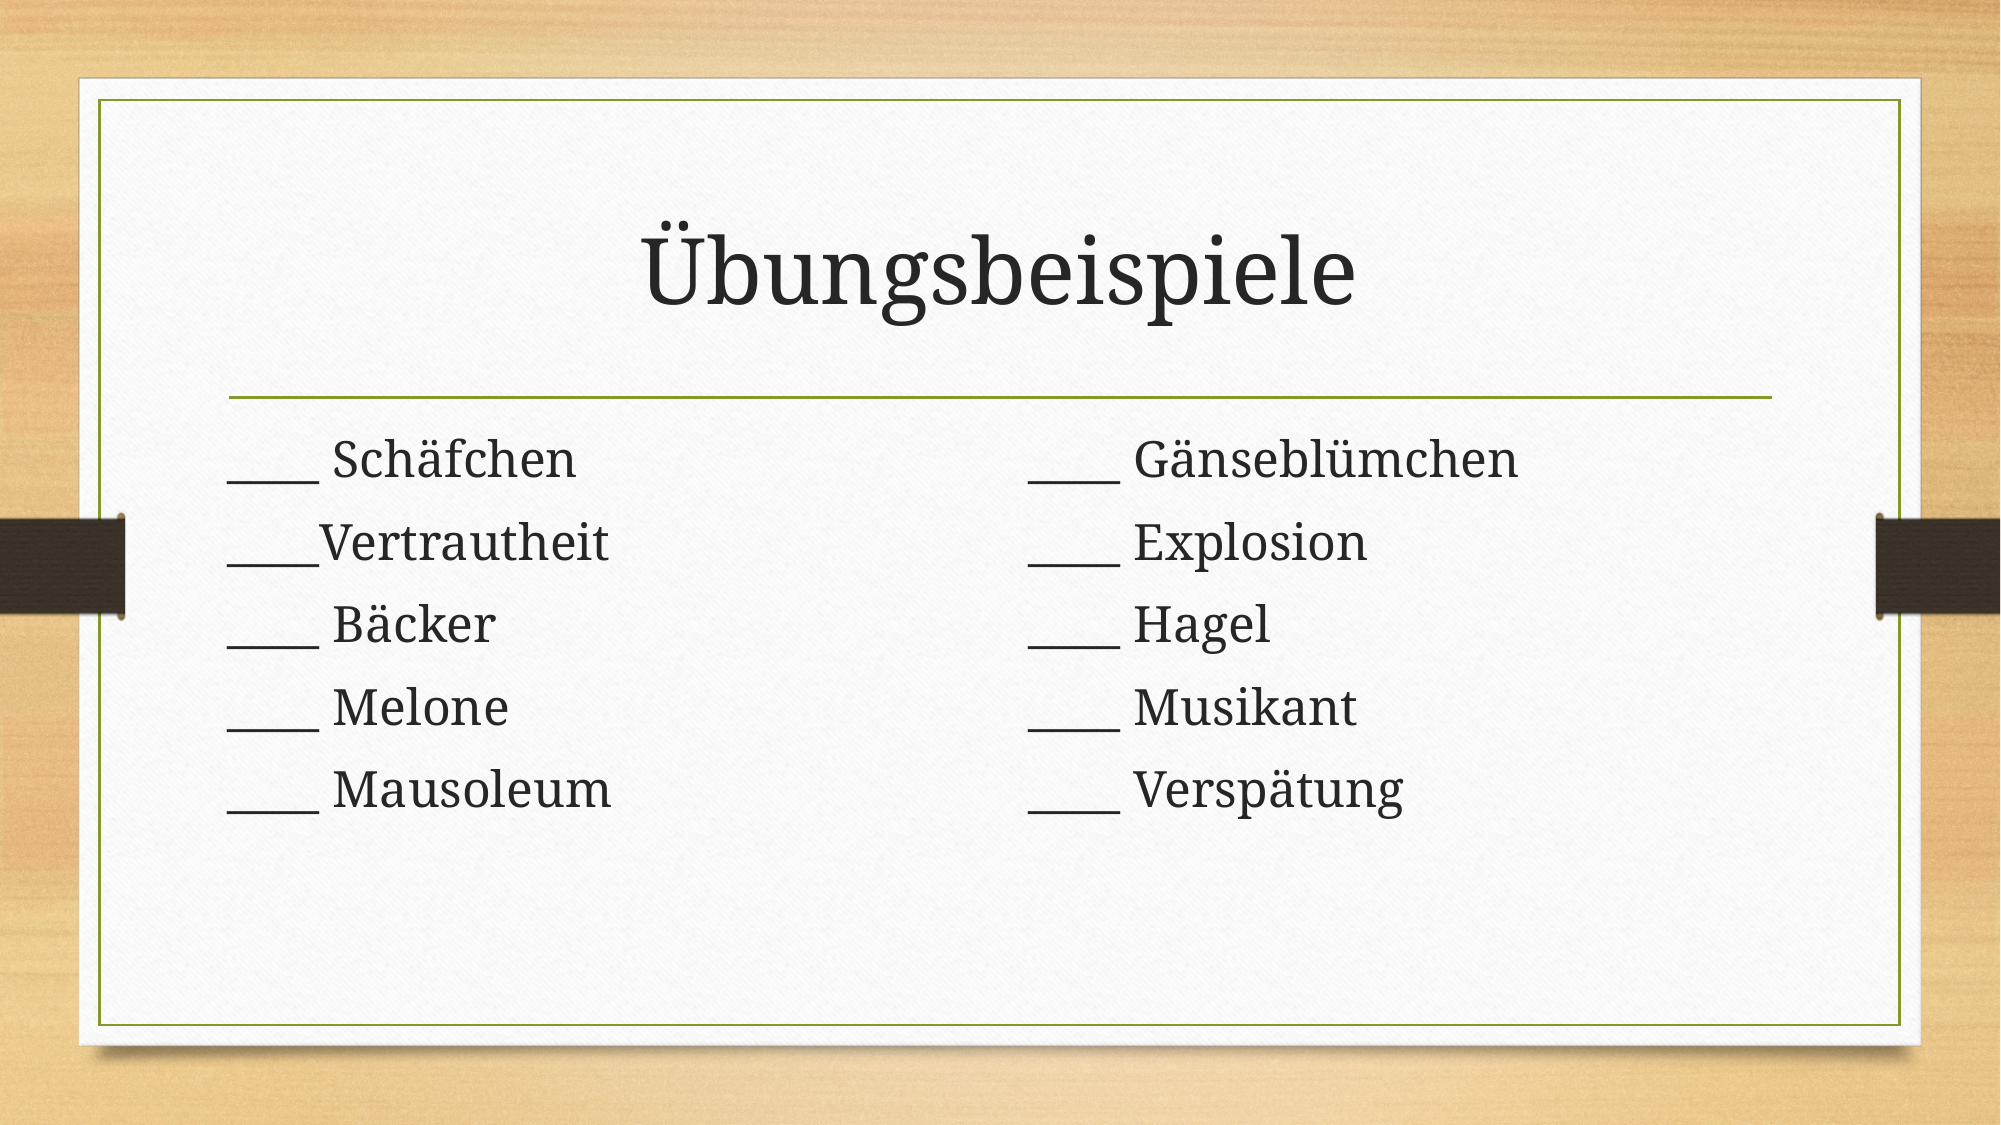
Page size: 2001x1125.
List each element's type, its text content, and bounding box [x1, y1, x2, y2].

title Übungsbeispiele [212, 161, 1788, 375]
picture [0, 0, 2001, 1125]
list ____ Schäfchen ____Vertrautheit ____ Bäcker ____ Melone ____ Mausoleum [213, 420, 987, 963]
list ____ Gänseblümchen ____ Explosion ____ Hagel ____ Musikant ____ Verspätung [1013, 420, 1788, 963]
